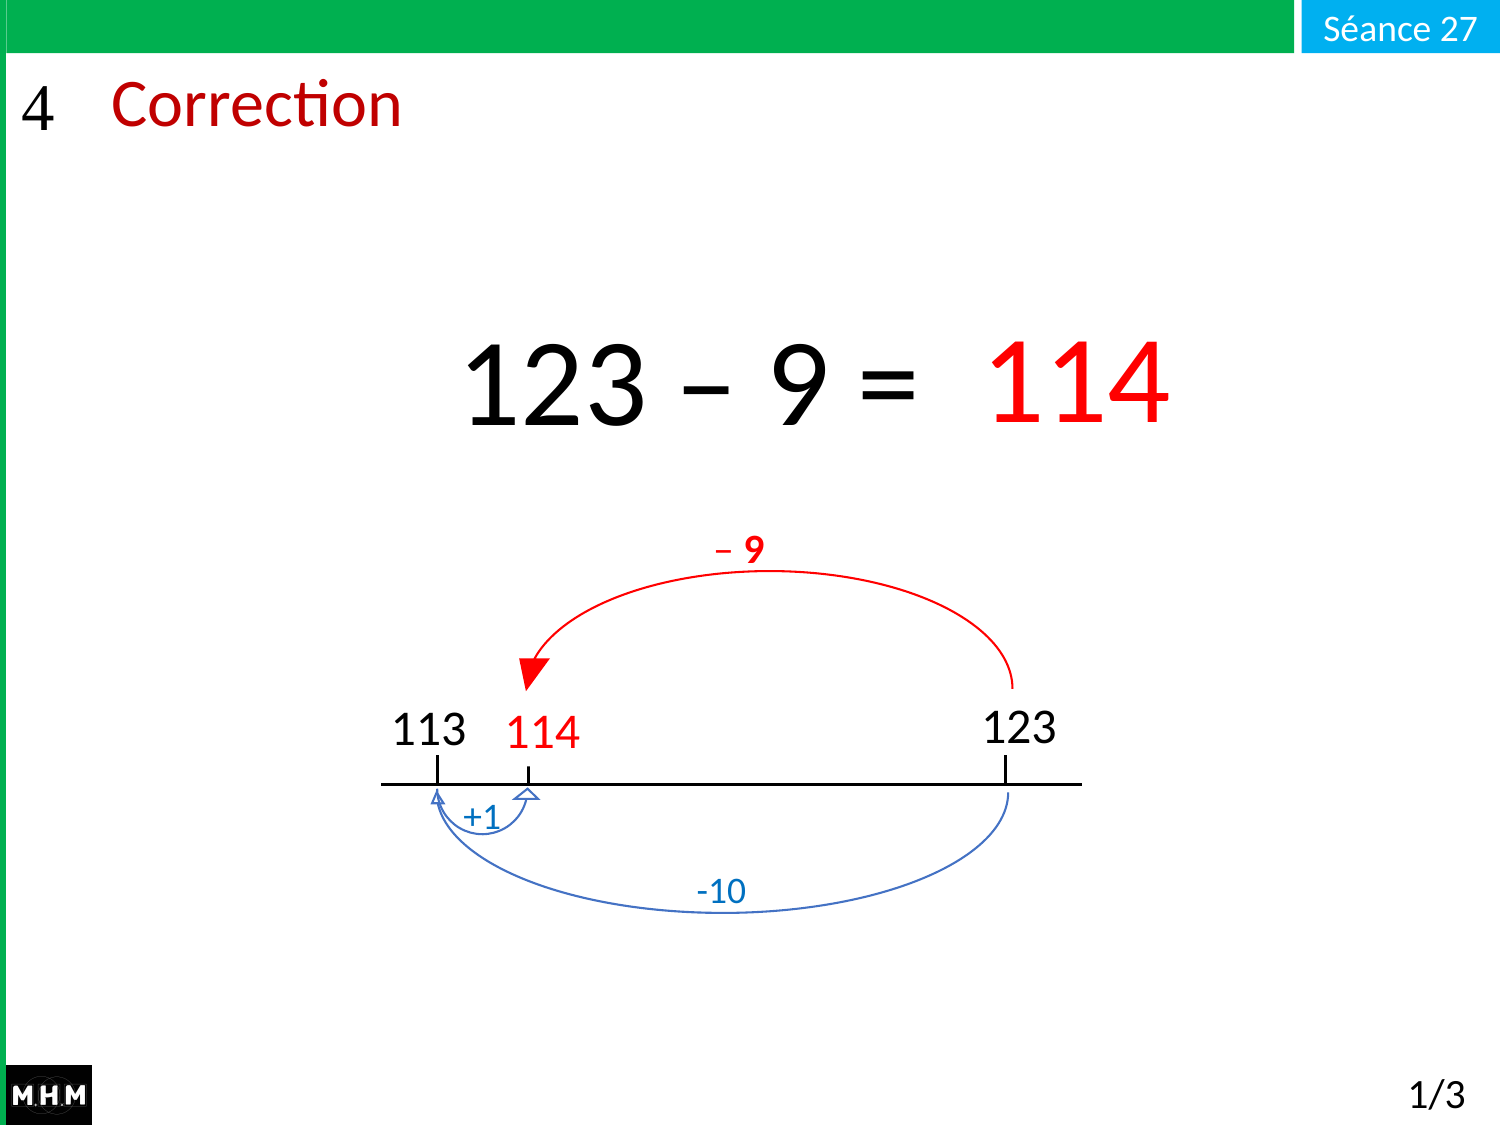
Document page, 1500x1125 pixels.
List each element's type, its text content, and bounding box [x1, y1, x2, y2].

text_box [436, 788, 448, 820]
list 1/3 [1373, 1064, 1500, 1125]
picture [6, 1065, 92, 1125]
text_box 114 [946, 290, 1206, 455]
text_box 123 – 9 = [442, 292, 1243, 458]
text_box [430, 791, 448, 828]
text_box -10 [606, 858, 821, 919]
text_box 114 [489, 691, 619, 767]
text_box 123 [966, 685, 1116, 761]
text_box [525, 787, 541, 807]
text_box [519, 575, 698, 690]
text_box – 9 [698, 514, 821, 580]
text_box +1 [448, 786, 525, 845]
text_box [821, 792, 1010, 907]
title Correction [96, 60, 1391, 150]
text_box [463, 845, 606, 904]
text_box [821, 572, 1014, 689]
text_box 113 [375, 688, 498, 764]
text_box ? [485, 690, 571, 765]
